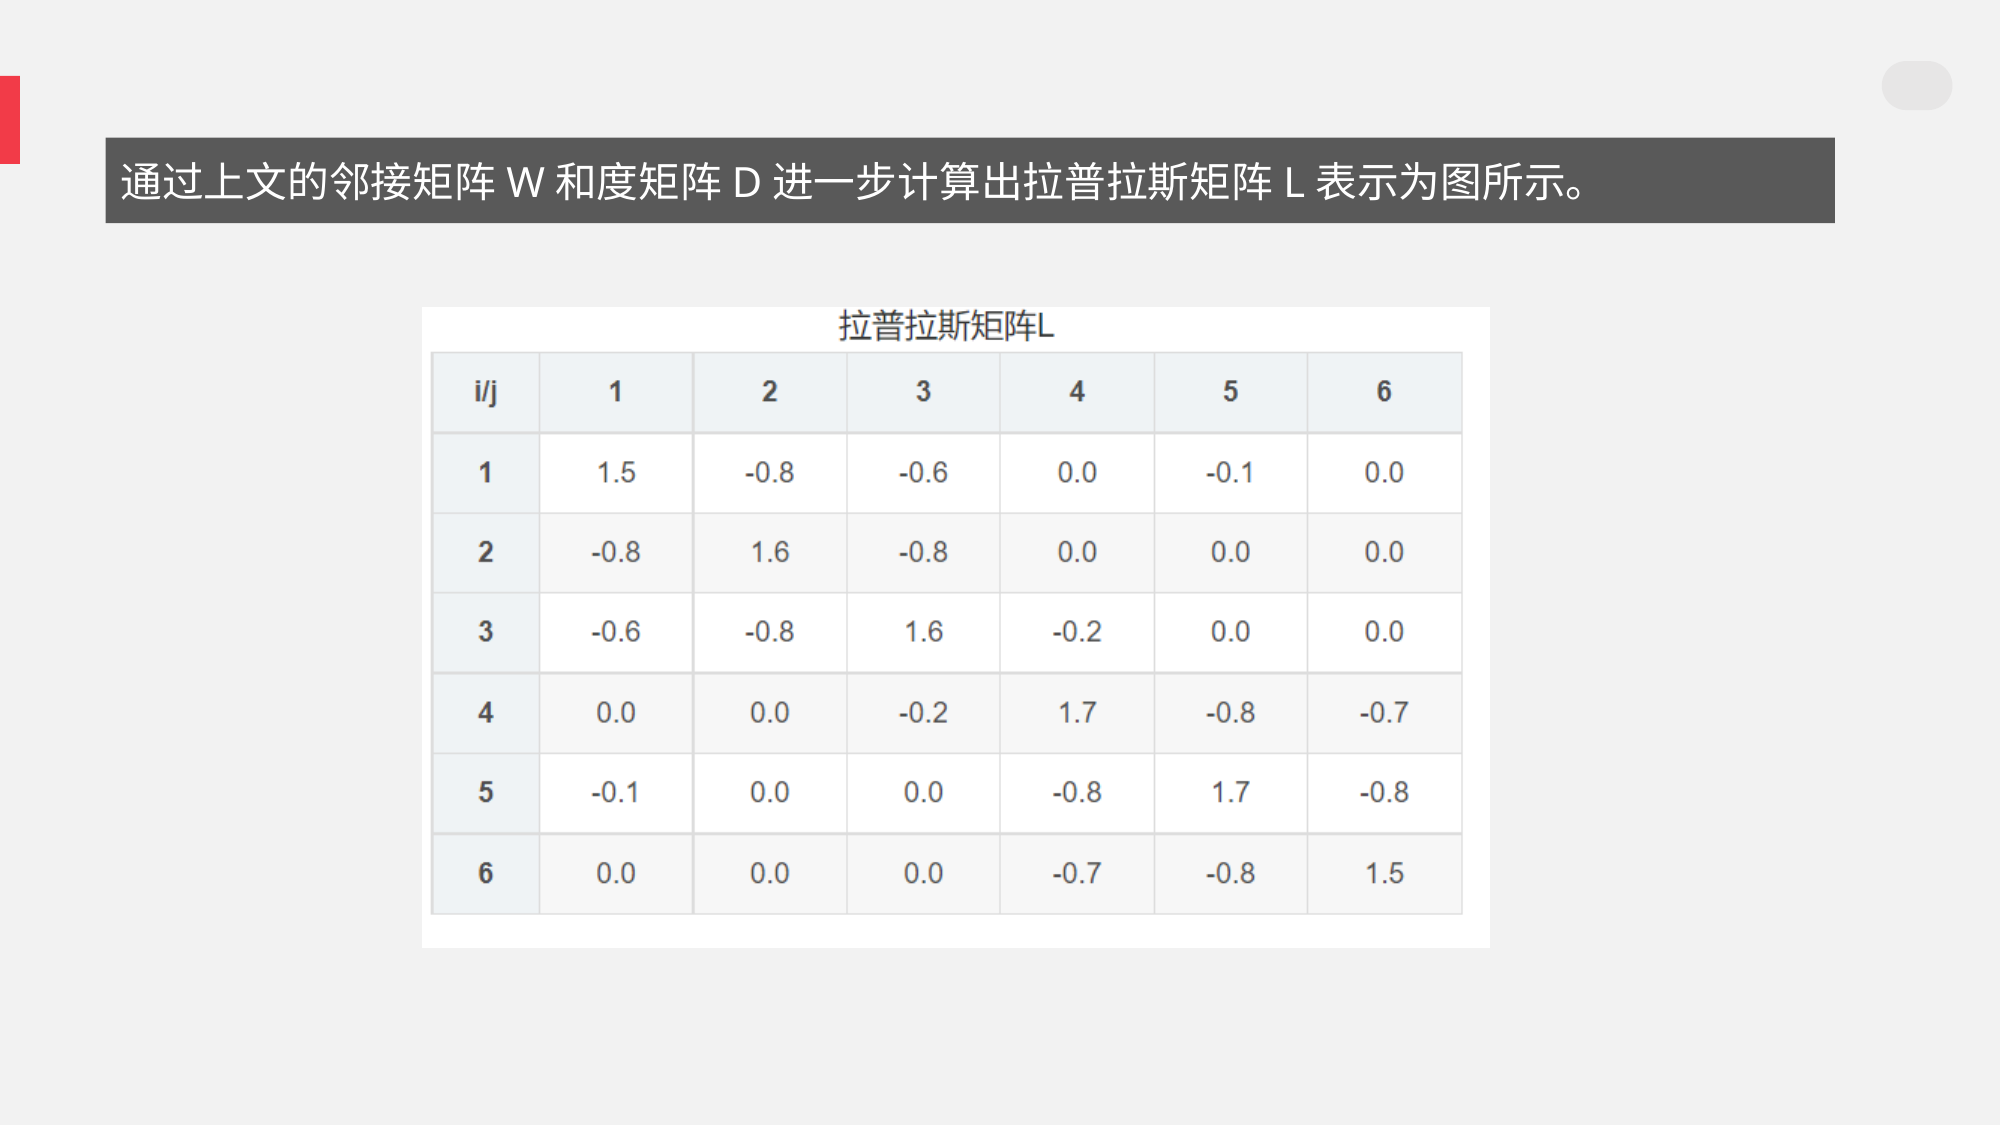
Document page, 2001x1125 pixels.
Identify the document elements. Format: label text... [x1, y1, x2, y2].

picture [422, 307, 1490, 948]
text_box 通过上文的邻接矩阵W和度矩阵D进一步计算出拉普拉斯矩阵L表示为图所示。 [105, 137, 1836, 224]
